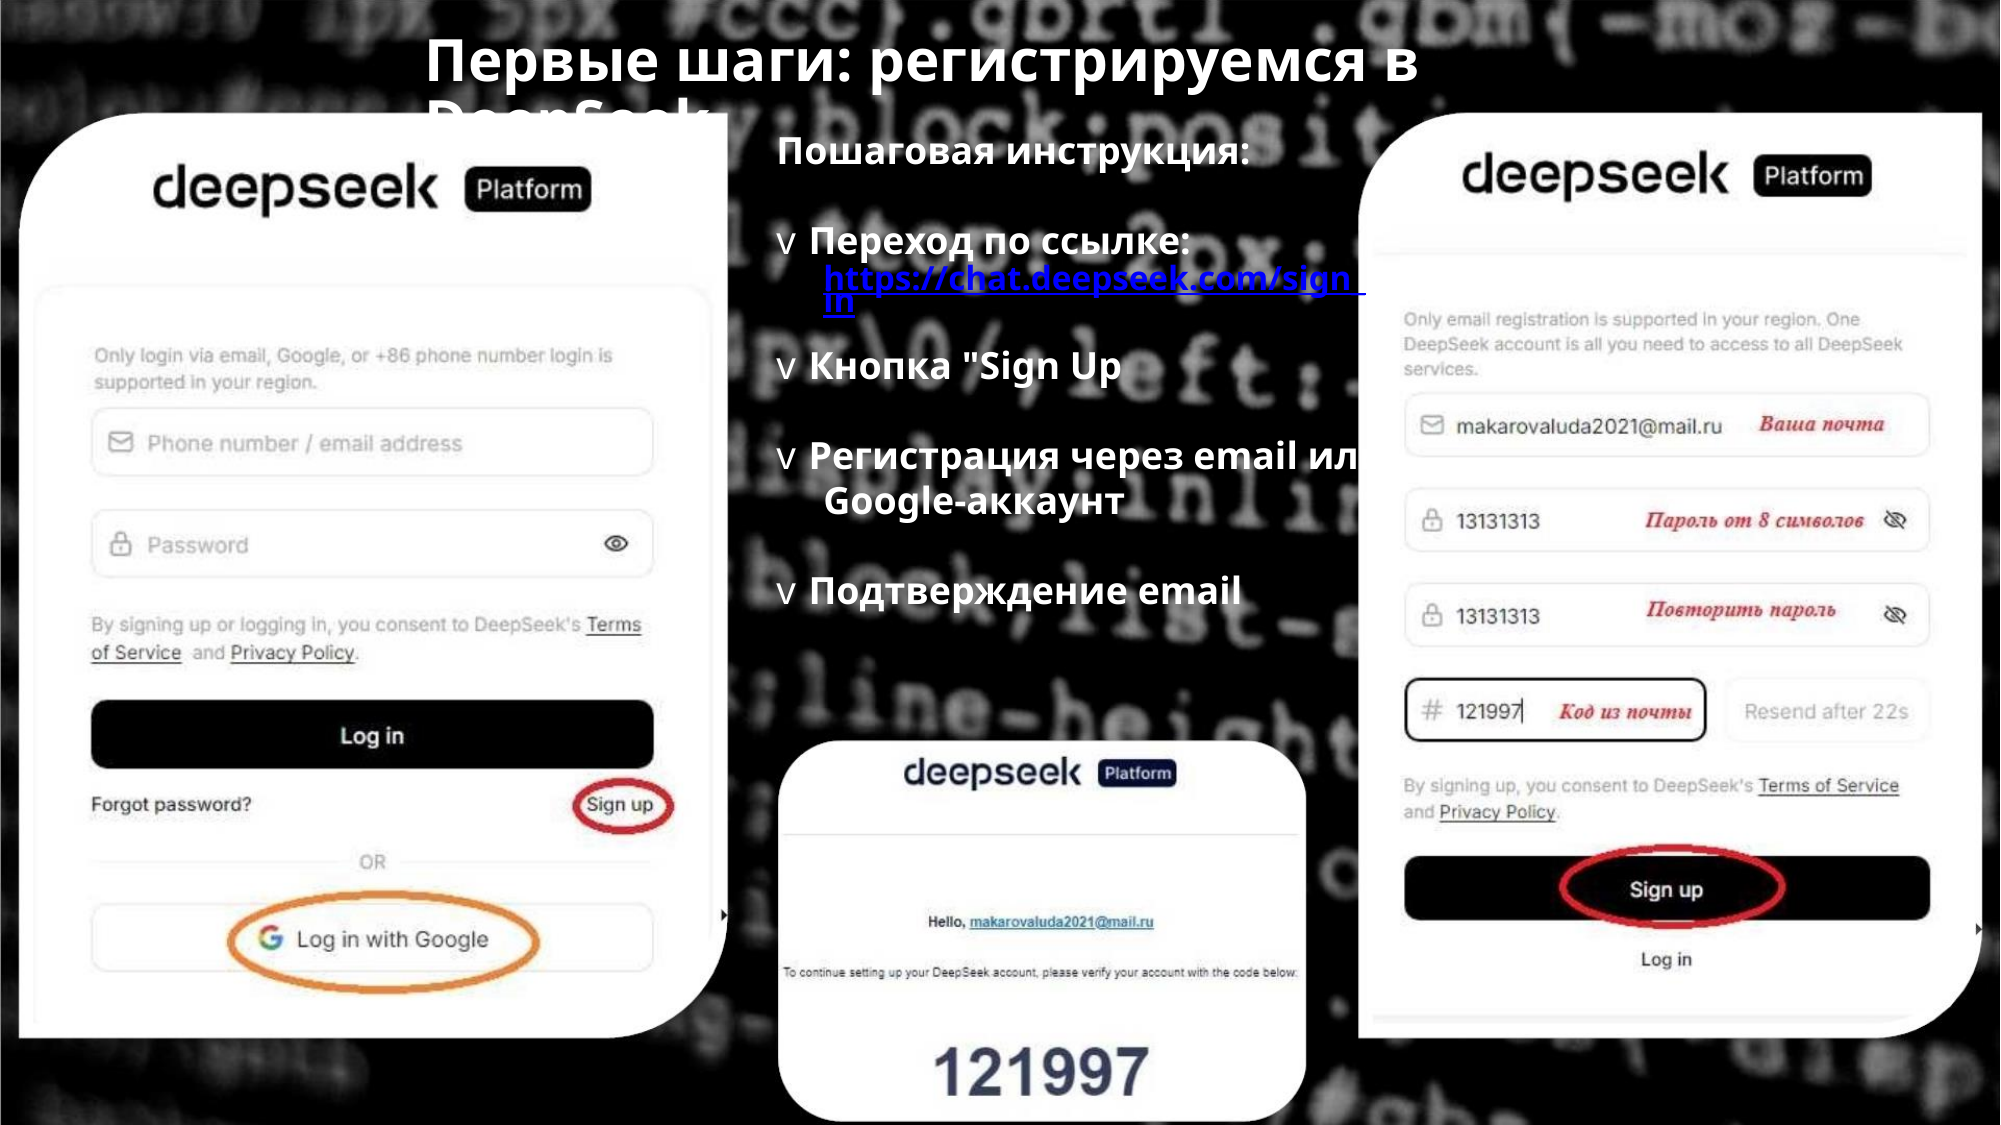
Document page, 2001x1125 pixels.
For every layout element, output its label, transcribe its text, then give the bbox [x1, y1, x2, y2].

text_box v Подтверждение email [776, 571, 1247, 613]
text_box Google-аккаунт [823, 482, 1145, 522]
text_box v Переход по ссылке: [776, 221, 1214, 263]
text_box v Регистрация через email или [776, 436, 1390, 478]
text_box v Кнопка "Sign Up [776, 346, 1168, 388]
text_box Пошаговая инструкция: [776, 132, 1258, 172]
text_box https://chat.deepseek.com/sign_in [823, 267, 1373, 302]
text_box Первые шаги: регистрируемся в DeepSeek [424, 32, 1714, 154]
text_box [0, 0, 2000, 1125]
